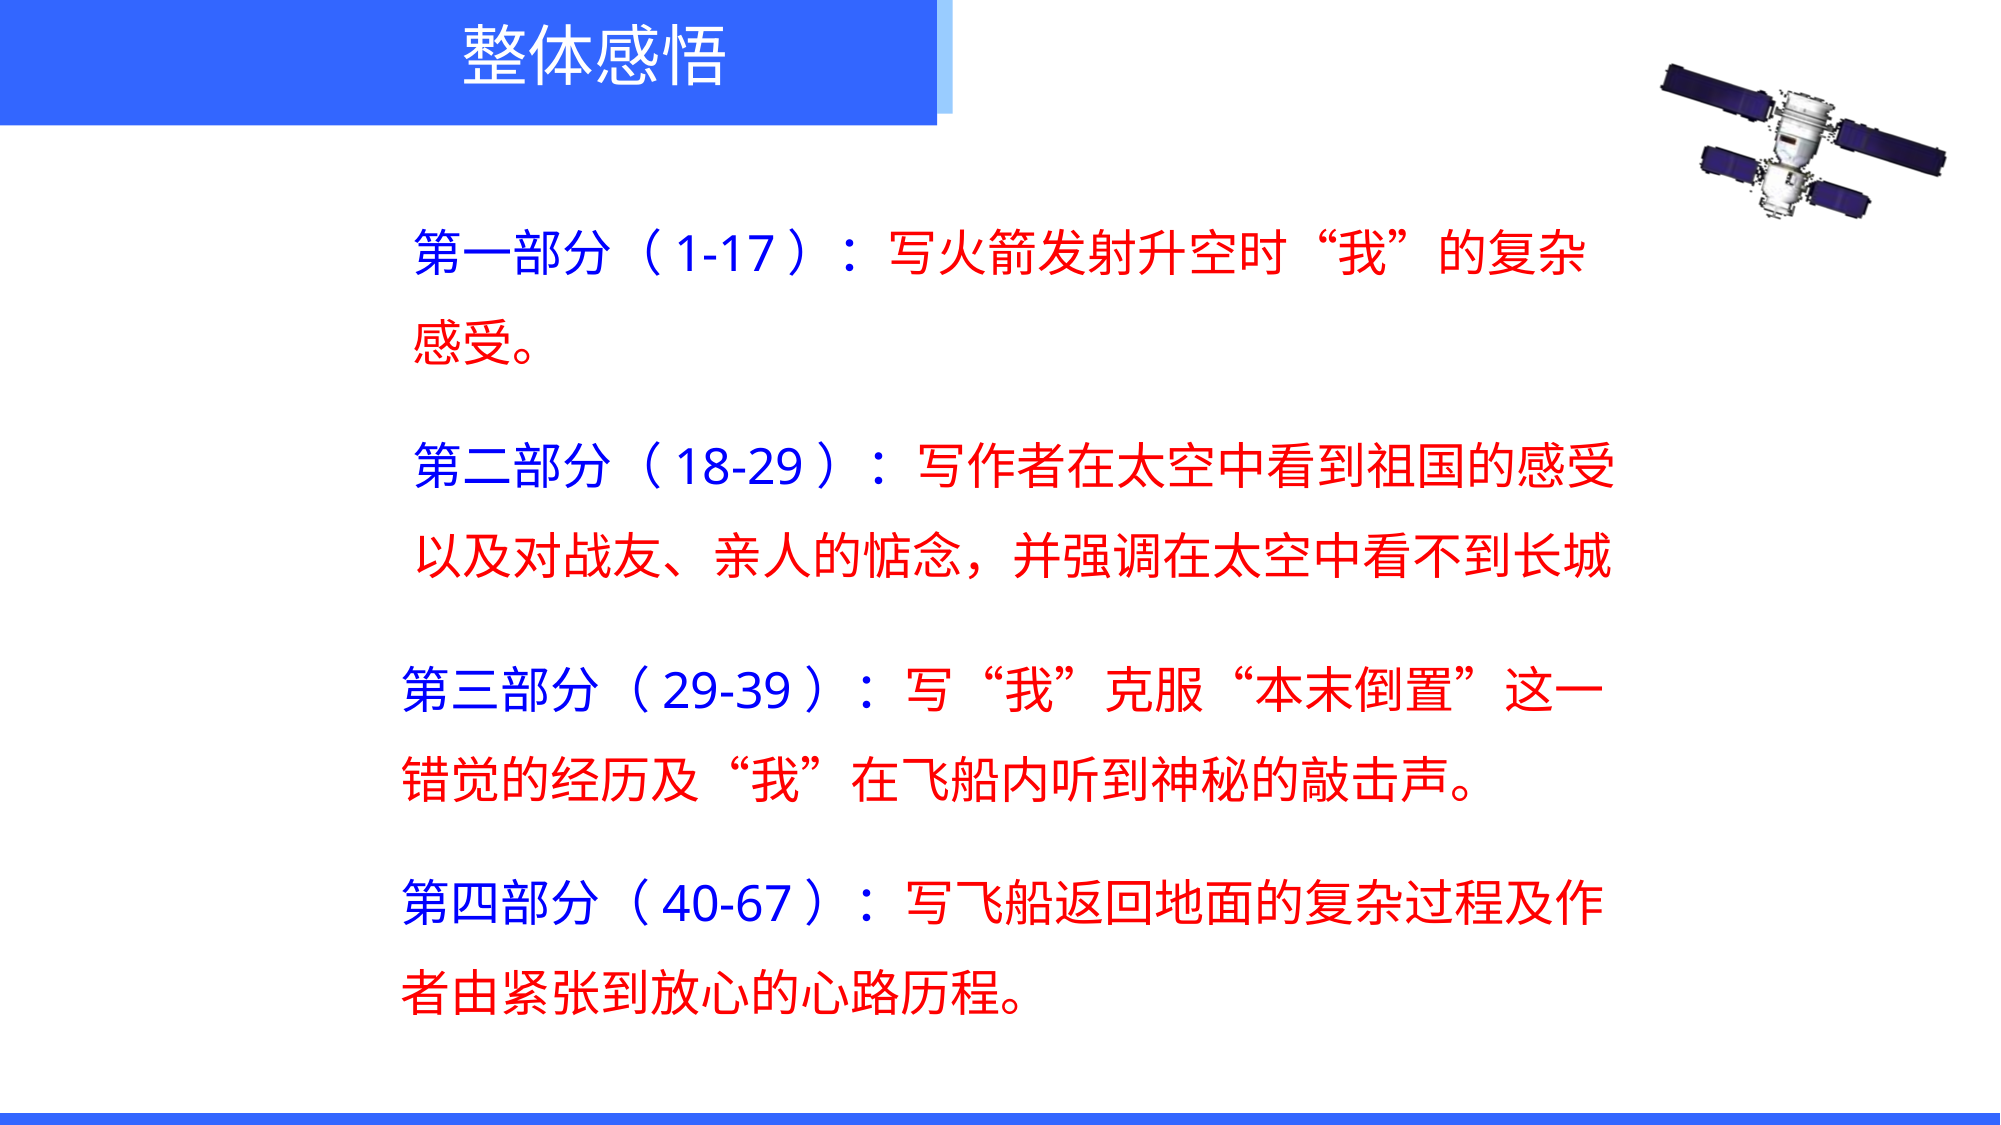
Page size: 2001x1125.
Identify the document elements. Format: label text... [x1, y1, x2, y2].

text_box 整体感悟 [446, 6, 743, 102]
picture [1613, 11, 1982, 298]
text_box 第三部分（29-39）：写“我”克服“本末倒置”这一错觉的经历及“我”在飞船内听到神秘的敲击声。 [385, 621, 1626, 817]
text_box 第四部分（40-67）：写飞船返回地面的复杂过程及作者由紧张到放心的心路历程。 [385, 834, 1627, 1029]
text_box 第二部分（18-29）：写作者在太空中看到祖国的感受以及对战友、亲人的惦念，并强调在太空中看不到长城 [397, 397, 1638, 592]
text_box 第一部分（1-17）：写火箭发射升空时“我”的复杂感受。 [397, 184, 1627, 380]
